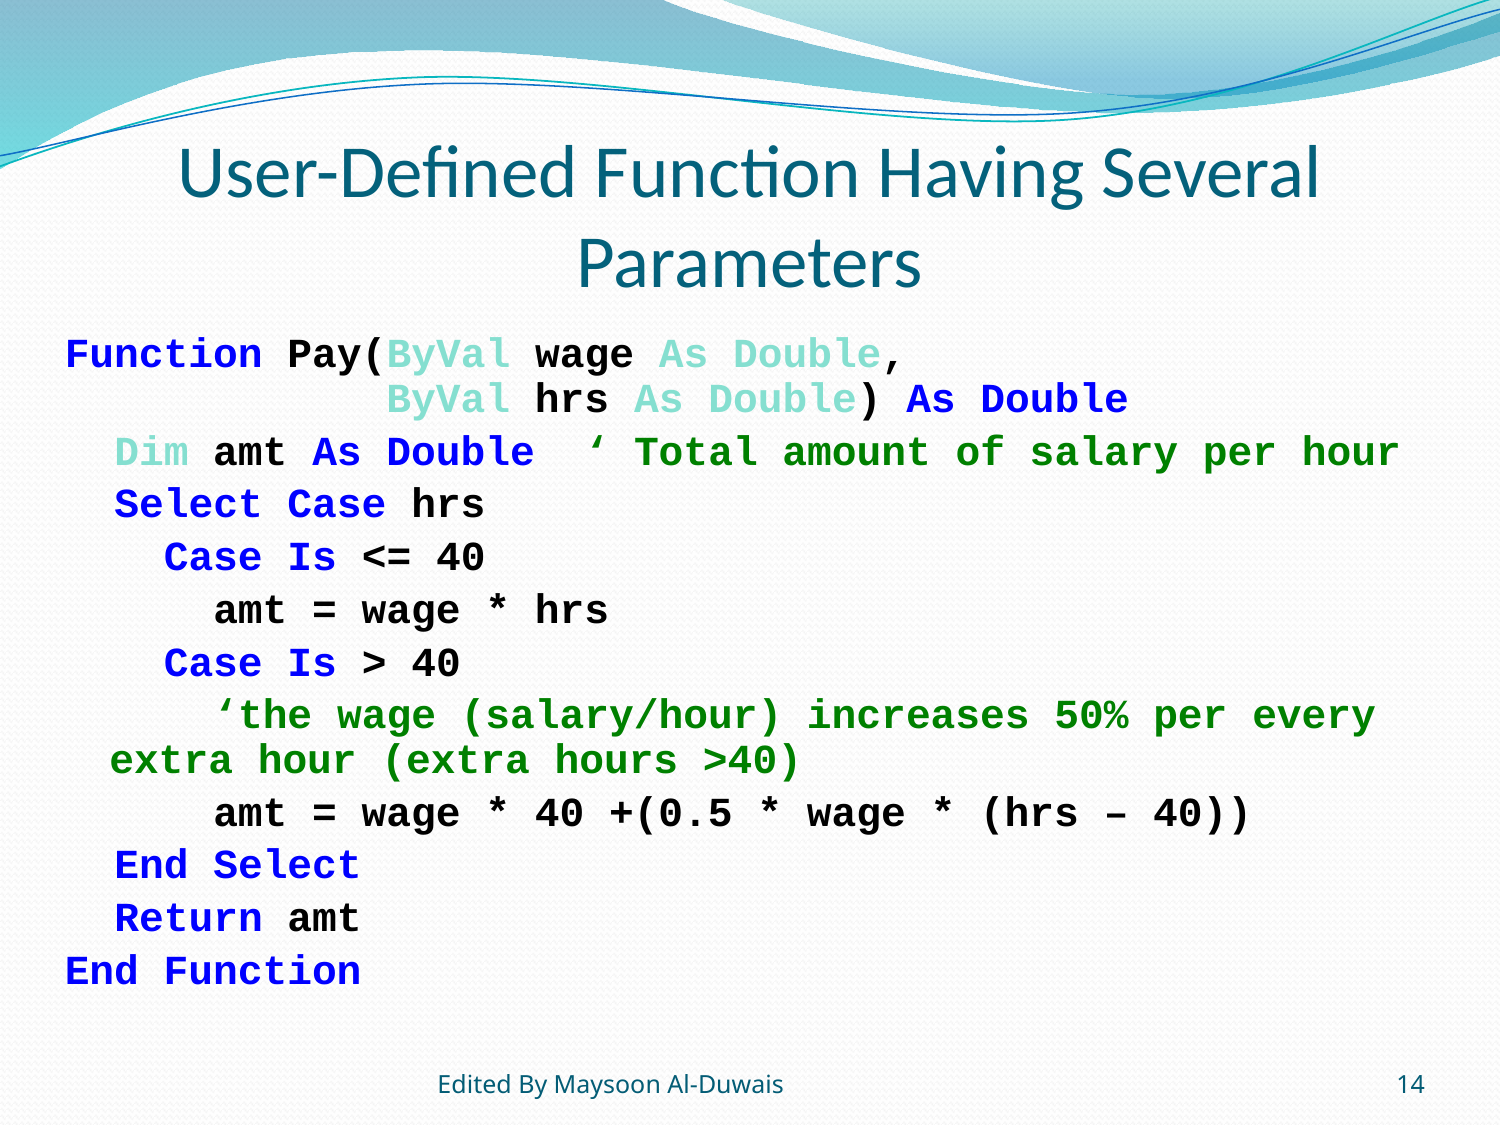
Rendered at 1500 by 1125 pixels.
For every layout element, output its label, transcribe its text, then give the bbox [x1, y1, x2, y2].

footer Edited By Maysoon Al-Duwais [437, 1042, 988, 1103]
title User-Defined Function Having Several Parameters [75, 115, 1425, 303]
slide_number 14 [1299, 1042, 1425, 1103]
list Function Pay(ByVal wage As Double, ByVal hrs As Double) As Double Dim amt As Double ‘ Total amount of salary per hour Select Case hrs Case Is <= 40 amt = wage * hrs Case Is > 40 ‘the wage (salary/hour) increases 50% per every extra hour (extra hours >40) amt = wage * 40 +(0.5 * wage * (hrs – 40)) End Select Return amt End Function [50, 324, 1475, 1006]
